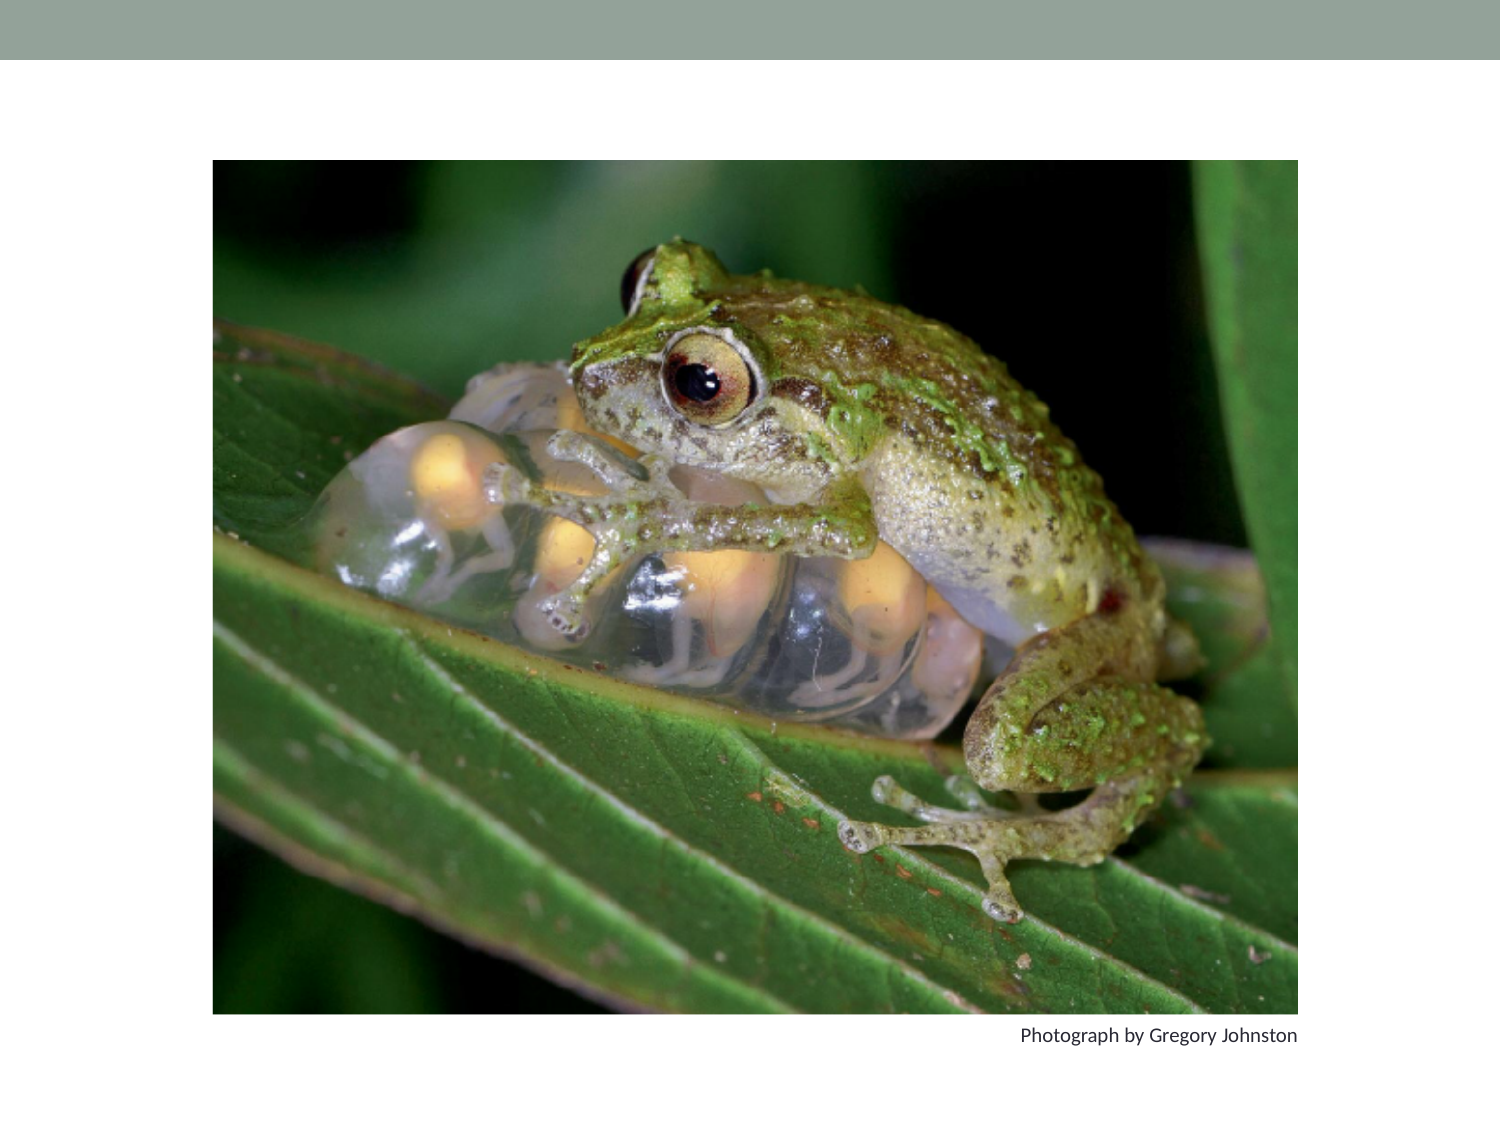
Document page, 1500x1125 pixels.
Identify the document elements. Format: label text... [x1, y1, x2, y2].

picture [214, 44, 1298, 1125]
text_box Photograph by Gregory Johnston [1191, 1014, 1314, 1054]
